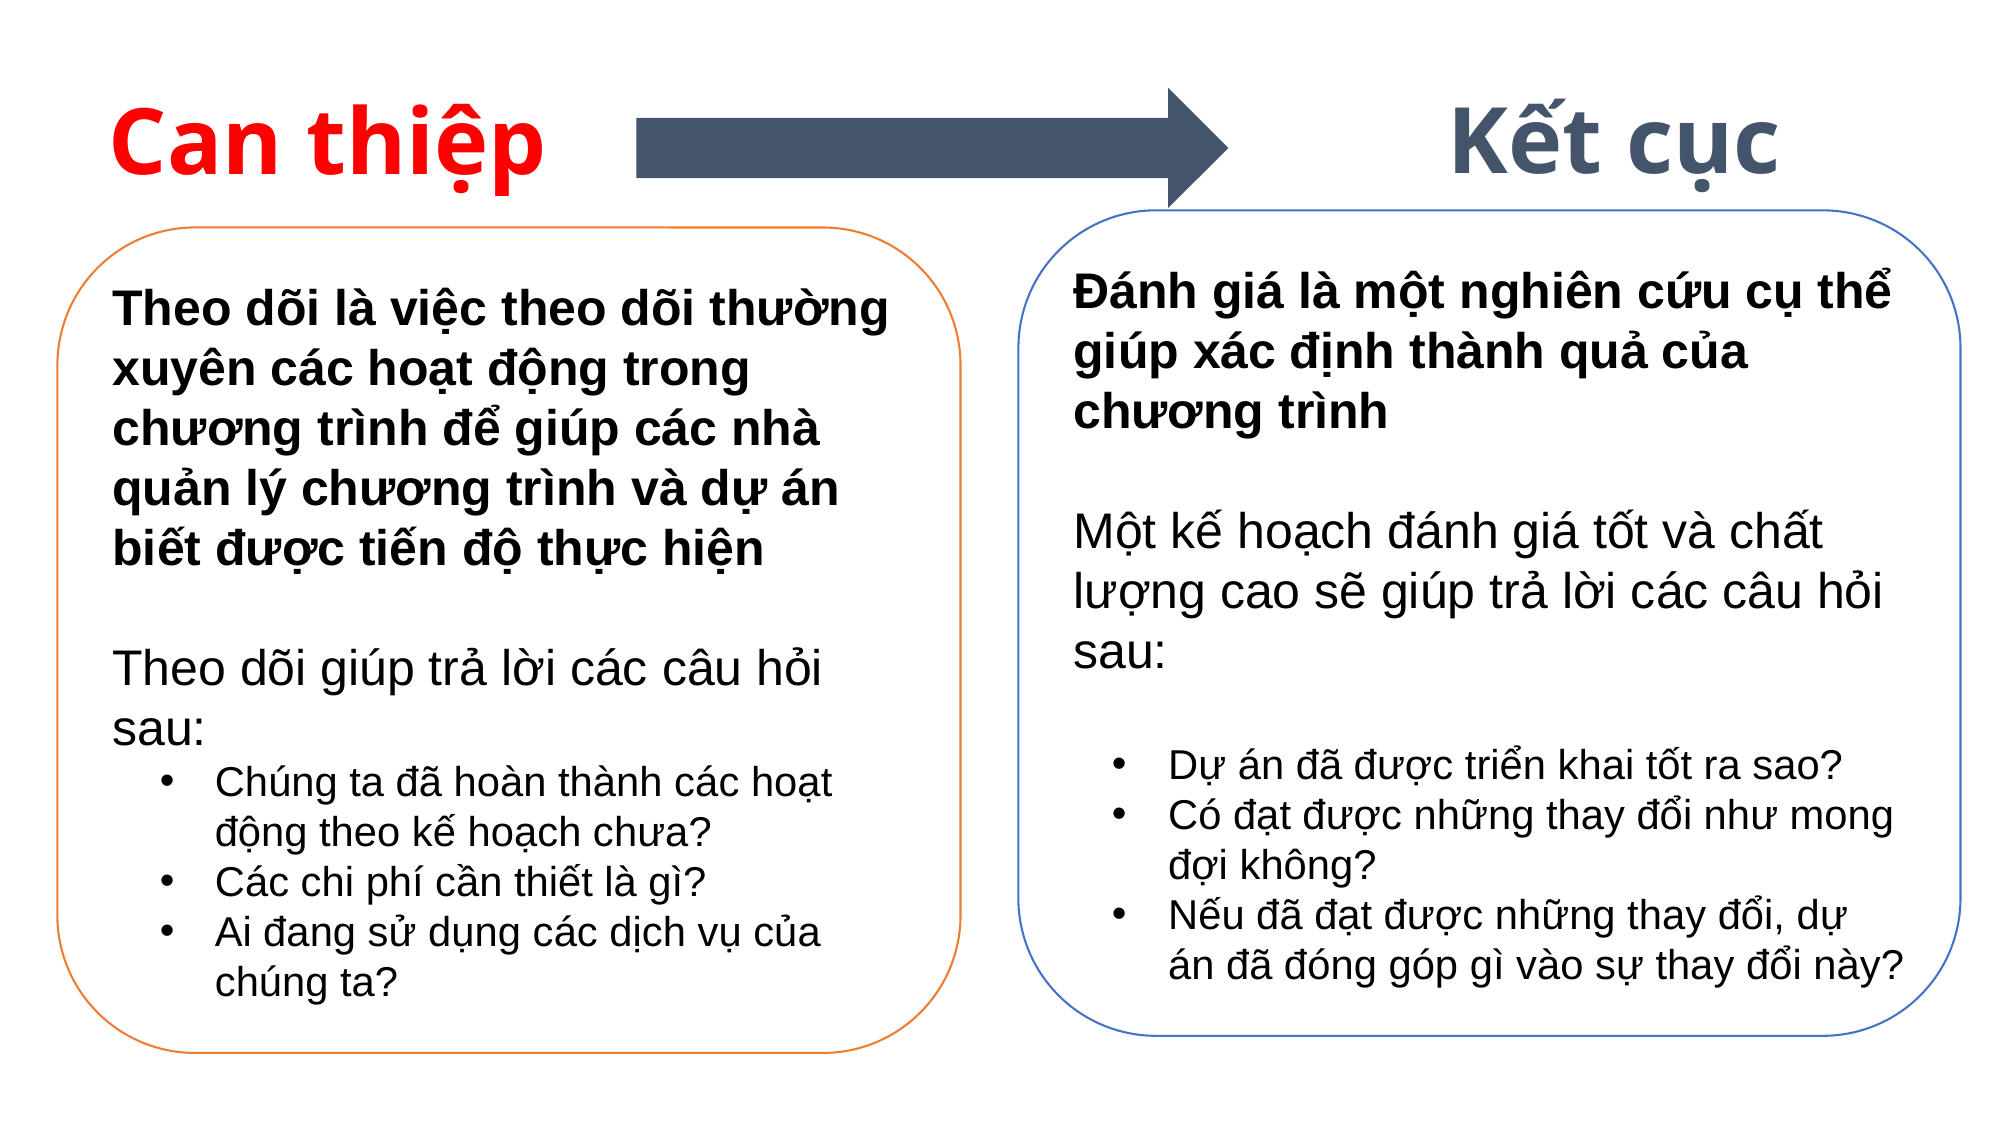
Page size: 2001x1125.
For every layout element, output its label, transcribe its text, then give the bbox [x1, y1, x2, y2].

text_box [636, 87, 1229, 209]
text_box Can thiệp [93, 75, 640, 200]
text_box Đánh giá là một nghiên cứu cụ thể giúp xác định thành quả của chương trình Một kế hoạch đánh giá tốt và chất lượng cao sẽ giúp trả lời các câu hỏi sau: Dự án đã được triển khai tốt ra sao? Có đạt được những thay đổi như mong đợi không? Nếu đã đạt được những thay đổi, dự án đã đóng góp gì vào sự thay đổi này? [1017, 209, 1962, 1037]
text_box Theo dõi là việc theo dõi thường xuyên các hoạt động trong chương trình để giúp các nhà quản lý chương trình và dự án biết được tiến độ thực hiện Theo dõi giúp trả lời các câu hỏi sau: Chúng ta đã hoàn thành các hoạt động theo kế hoạch chưa? Các chi phí cần thiết là gì? Ai đang sử dụng các dịch vụ của chúng ta? [56, 226, 962, 1054]
text_box Kết cục [1228, 74, 2000, 200]
